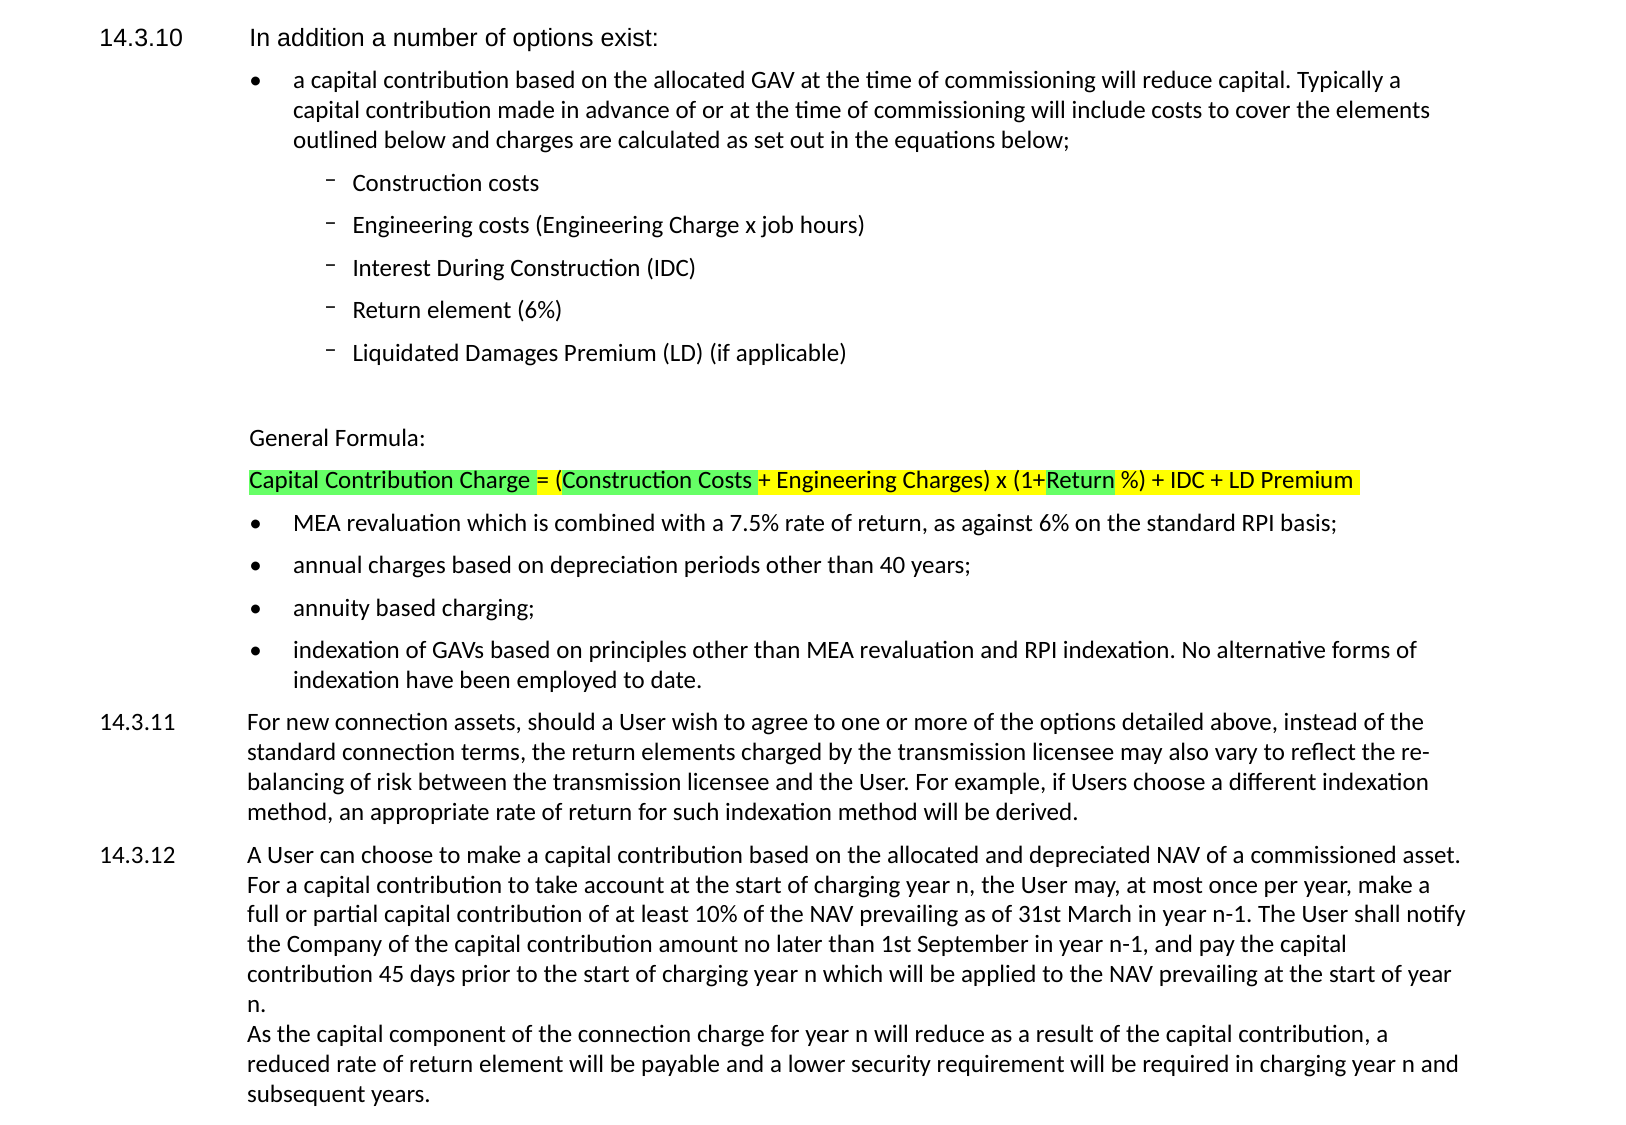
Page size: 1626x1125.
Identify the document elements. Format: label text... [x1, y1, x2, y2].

text_box 14.3.10 In addition a number of options exist: • a capital contribution based on the allocated GAV at the time of commissioning will reduce capital. Typically a capital contribution made in advance of or at the time of commissioning will include costs to cover the elements outlined below and charges are calculated as set out in the equations below; Construction costs Engineering costs (Engineering Charge x job hours) Interest During Construction (IDC) Return element (6%) Liquidated Damages Premium (LD) (if applicable) General Formula: Capital Contribution Charge = (Construction Costs + Engineering Charges) x (1+Return %) + IDC + LD Premium • MEA revaluation which is combined with a 7.5% rate of return, as against 6% on the standard RPI basis; • annual charges based on depreciation periods other than 40 years; • annuity based charging; • indexation of GAVs based on principles other than MEA revaluation and RPI indexation. No alternative forms of indexation have been employed to date. 14.3.11 For new connection assets, should a User wish to agree to one or more of the options detailed above, instead of the standard connection terms, the return elements charged by the transmission licensee may also vary to reflect the re-balancing of risk between the transmission licensee and the User. For example, if Users choose a different indexation method, an appropriate rate of return for such indexation method will be derived. 14.3.12 A User can choose to make a capital contribution based on the allocated and depreciated NAV of a commissioned asset. For a capital contribution to take account at the start of charging year n, the User may, at most once per year, make a full or partial capital contribution of at least 10% of the NAV prevailing as of 31st March in year n-1. The User shall notify the Company of the capital contribution amount no later than 1st September in year n-1, and pay the capital contribution 45 days prior to the start of charging year n which will be applied to the NAV prevailing at the start of year n. As the capital component of the connection charge for year n will reduce as a result of the capital contribution, a reduced rate of return element will be payable and a lower security requirement will be required in charging year n and subsequent years. [84, 14, 1485, 1115]
